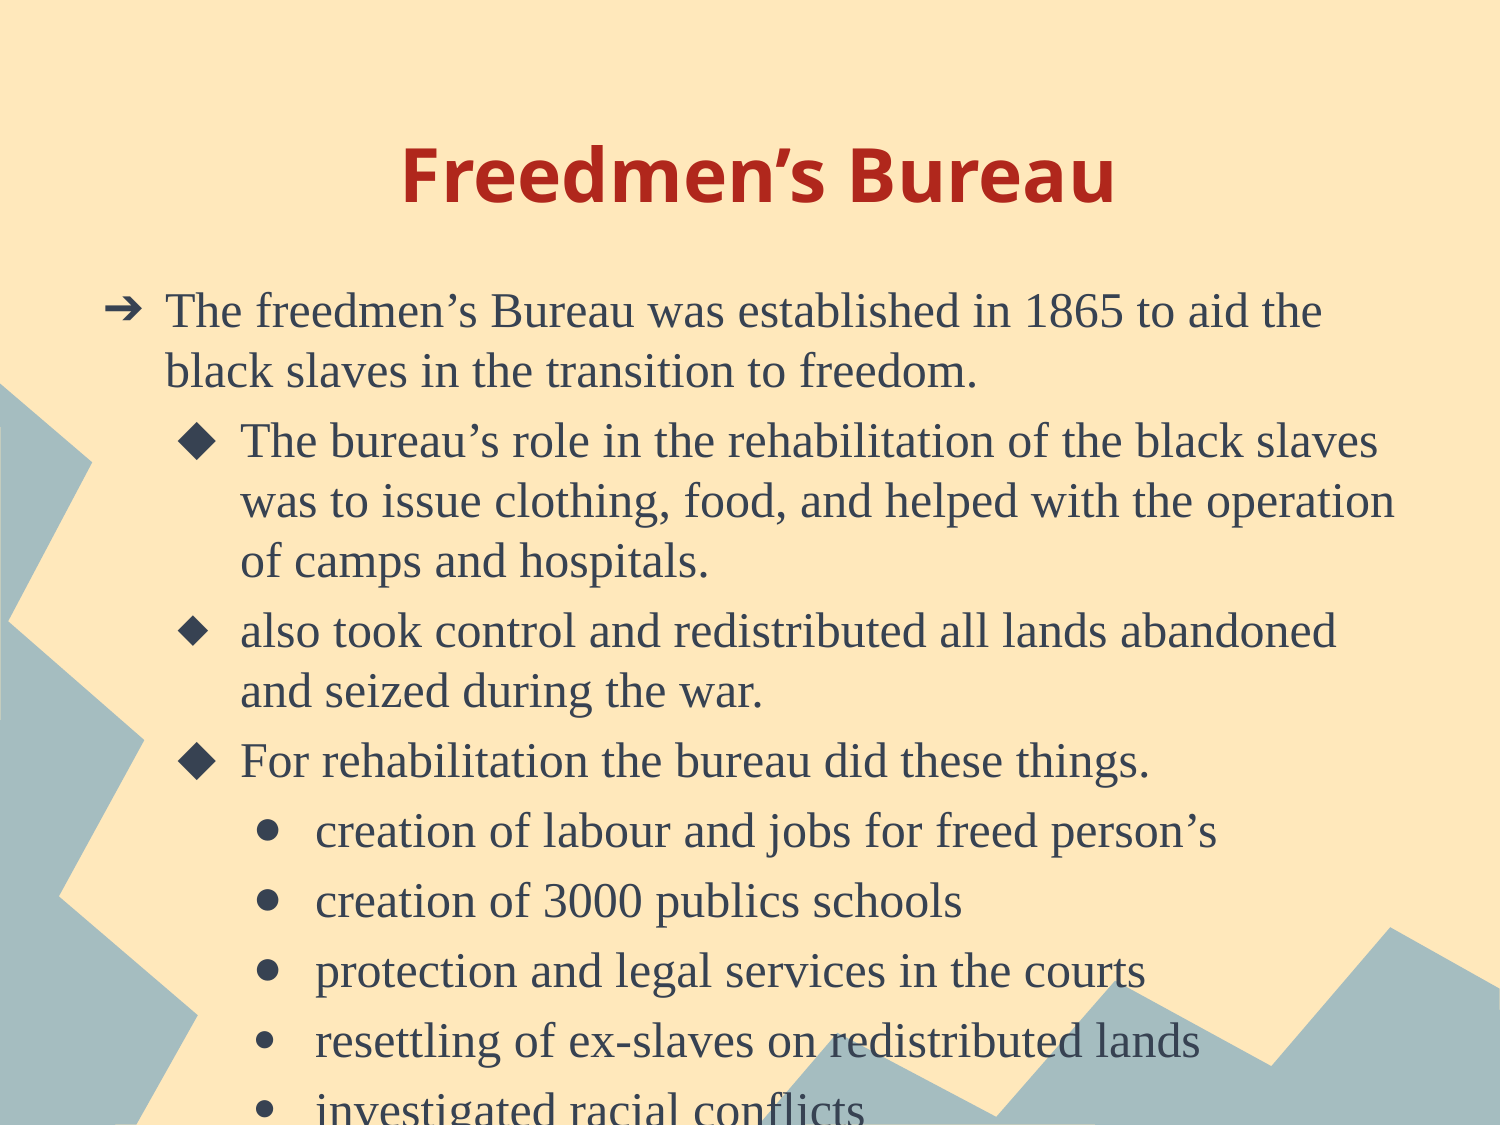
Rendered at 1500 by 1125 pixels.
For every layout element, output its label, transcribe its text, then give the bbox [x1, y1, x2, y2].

title Freedmen’s Bureau [75, 45, 1425, 233]
list The freedmen’s Bureau was established in 1865 to aid the black slaves in the transition to freedom. The bureau’s role in the rehabilitation of the black slaves was to issue clothing, food, and helped with the operation of camps and hospitals. also took control and redistributed all lands abandoned and seized during the war. For rehabilitation the bureau did these things. creation of labour and jobs for freed person’s creation of 3000 publics schools protection and legal services in the courts resettling of ex-slaves on redistributed lands investigated racial conflicts [75, 262, 1425, 1078]
